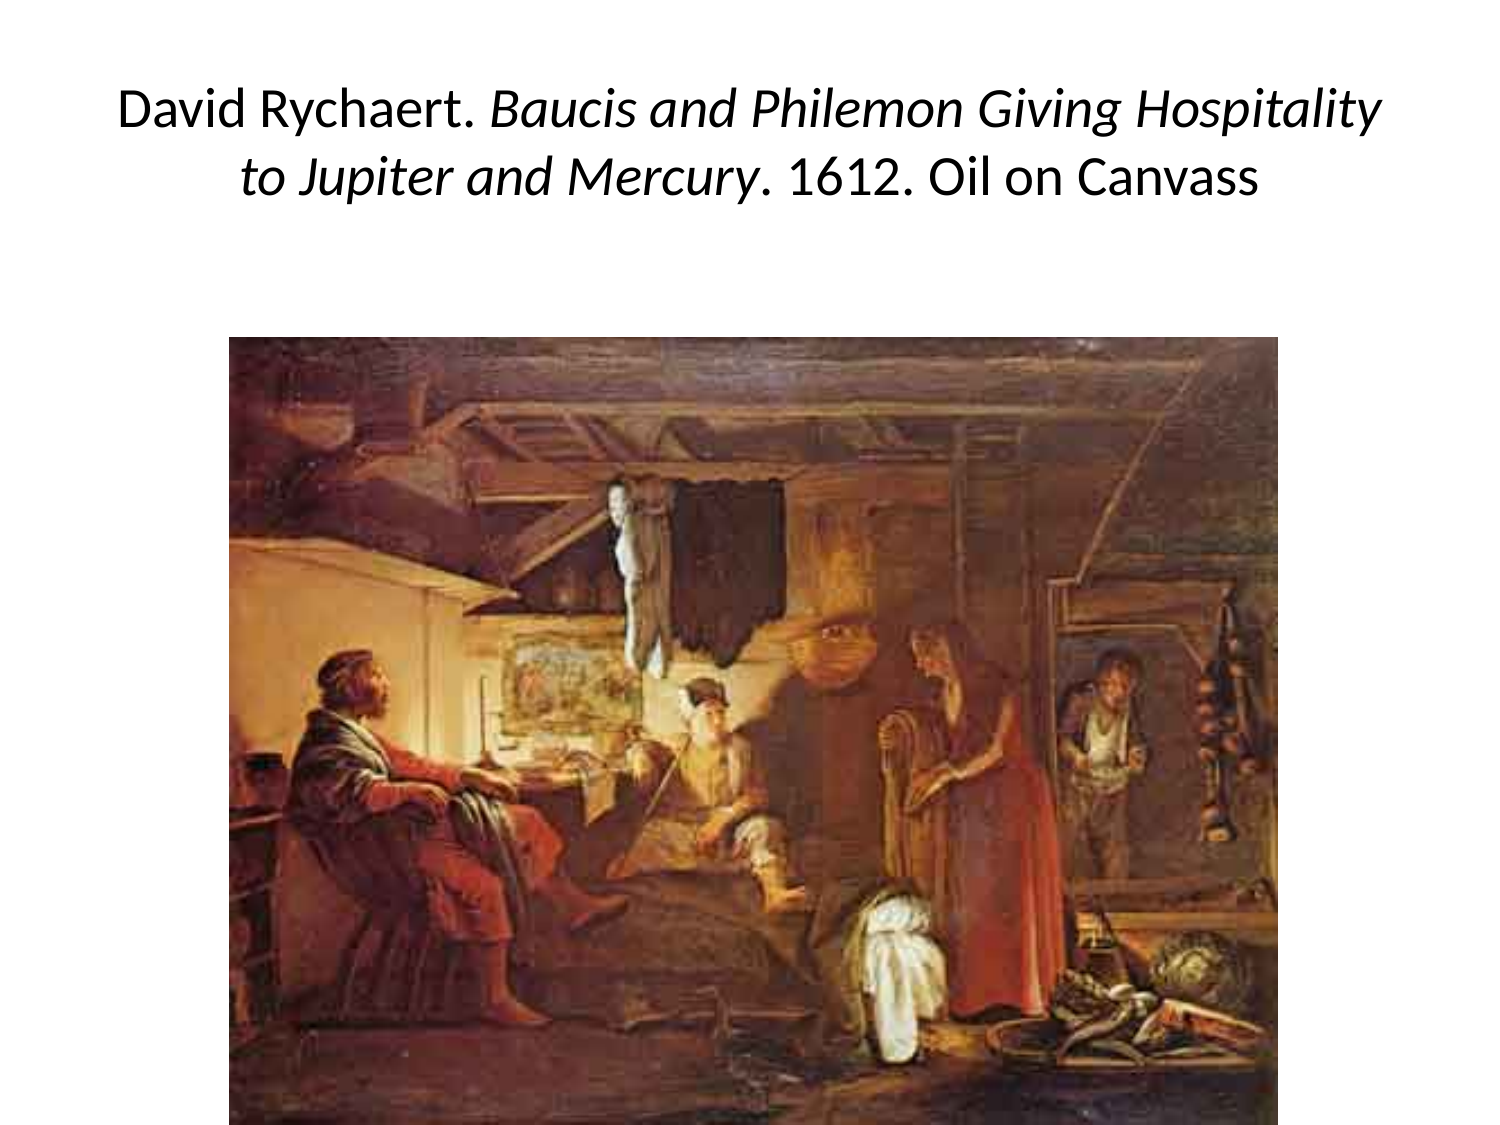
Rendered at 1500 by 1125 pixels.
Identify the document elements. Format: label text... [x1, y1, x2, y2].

title David Rychaert. Baucis and Philemon Giving Hospitality to Jupiter and Mercury. 1612. Oil on Canvass [75, 45, 1425, 233]
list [37, 337, 1470, 1125]
